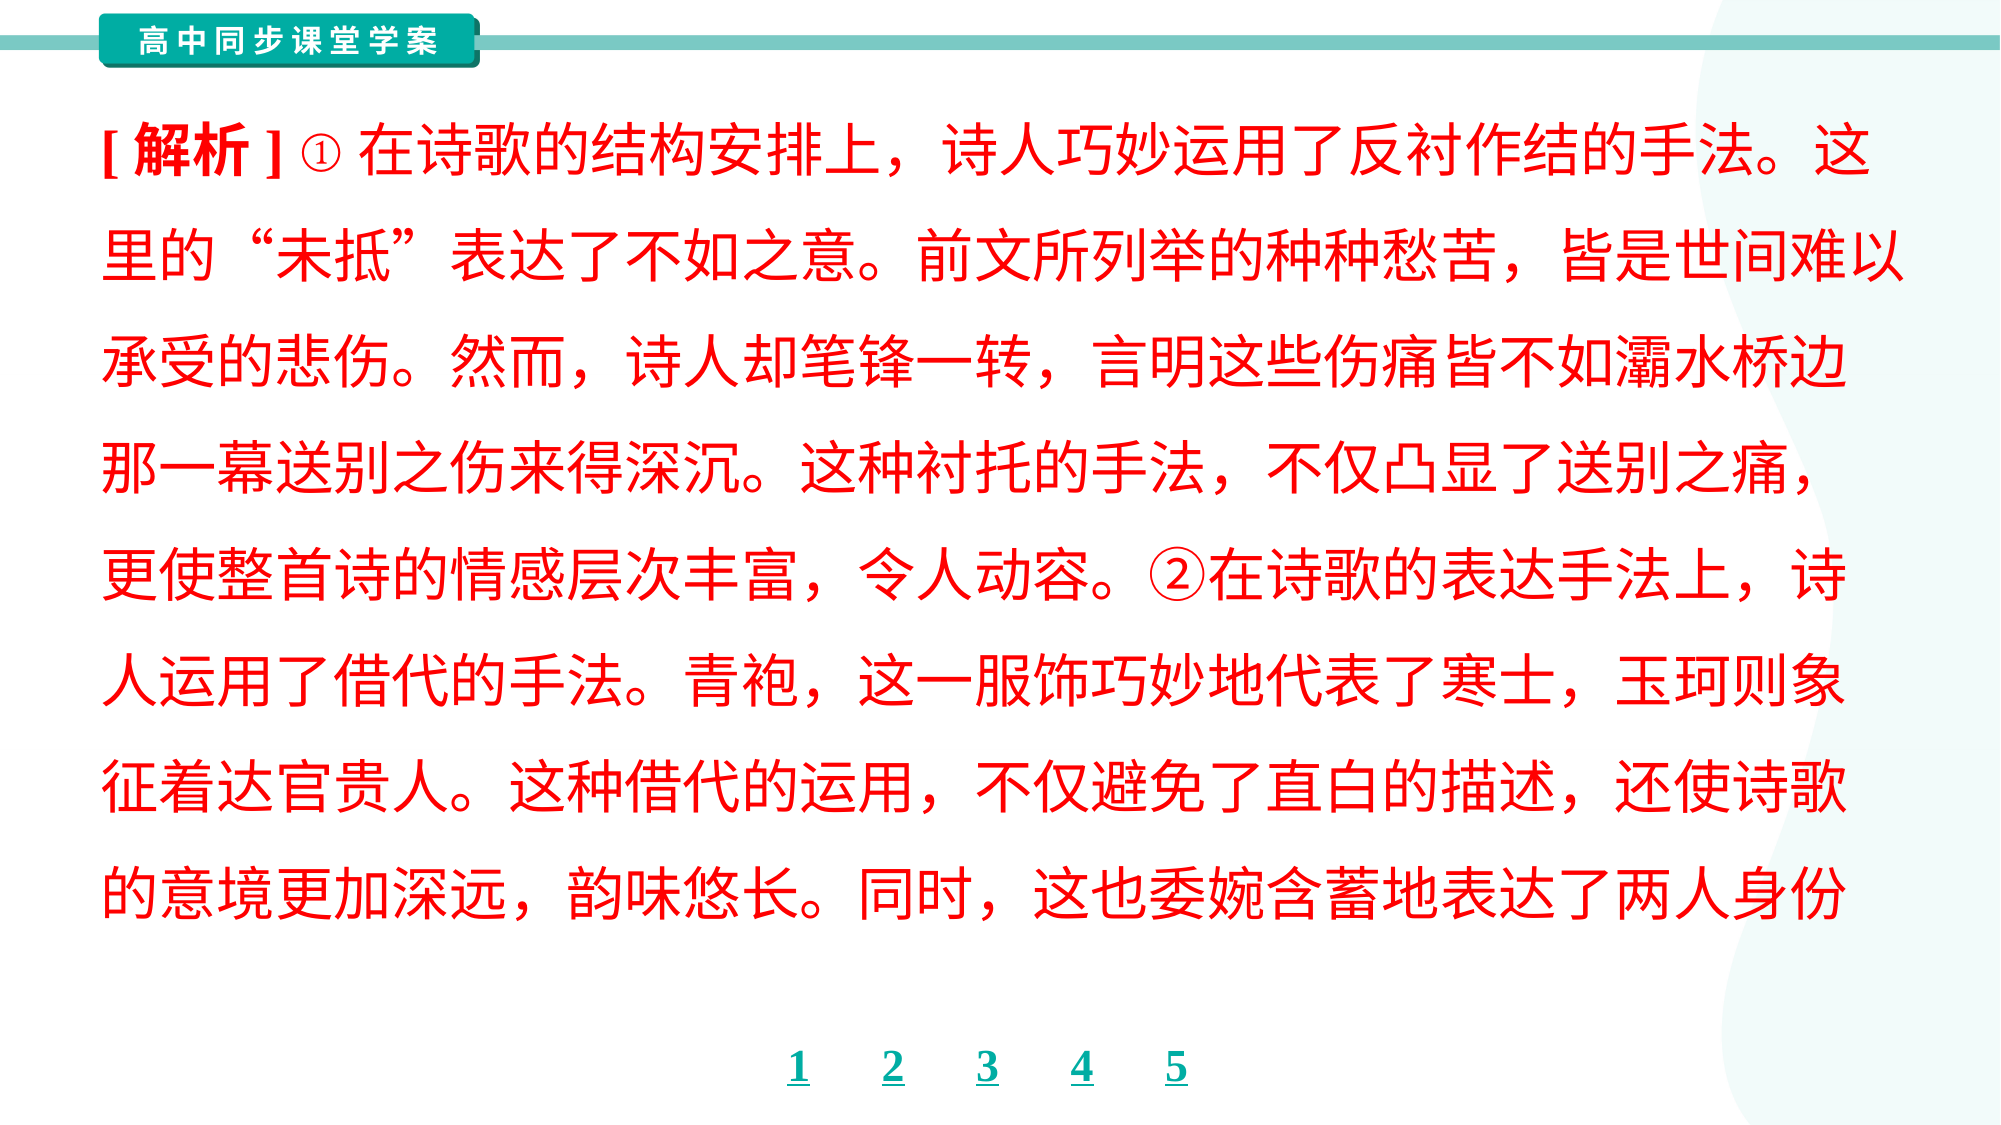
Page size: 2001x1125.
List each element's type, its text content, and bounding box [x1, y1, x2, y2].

picture [0, 0, 2000, 1125]
text_box [解析] ①在诗歌的结构安排上，诗人巧妙运用了反衬作结的手法。这 里的“未抵”表达了不如之意。前文所列举的种种愁苦，皆是世间难以 承受的悲伤。然而，诗人却笔锋一转，言明这些伤痛皆不如灞水桥边 那一幕送别之伤来得深沉。这种衬托的手法，不仅凸显了送别之痛， 更使整首诗的情感层次丰富，令人动容。②在诗歌的表达手法上，诗 人运用了借代的手法。青袍，这一服饰巧妙地代表了寒士，玉珂则象 征着达官贵人。这种借代的运用，不仅避免了直白的描述，还使诗歌 的意境更加深远，韵味悠长。同时，这也委婉含蓄地表达了两人身份 [100, 76, 1899, 927]
